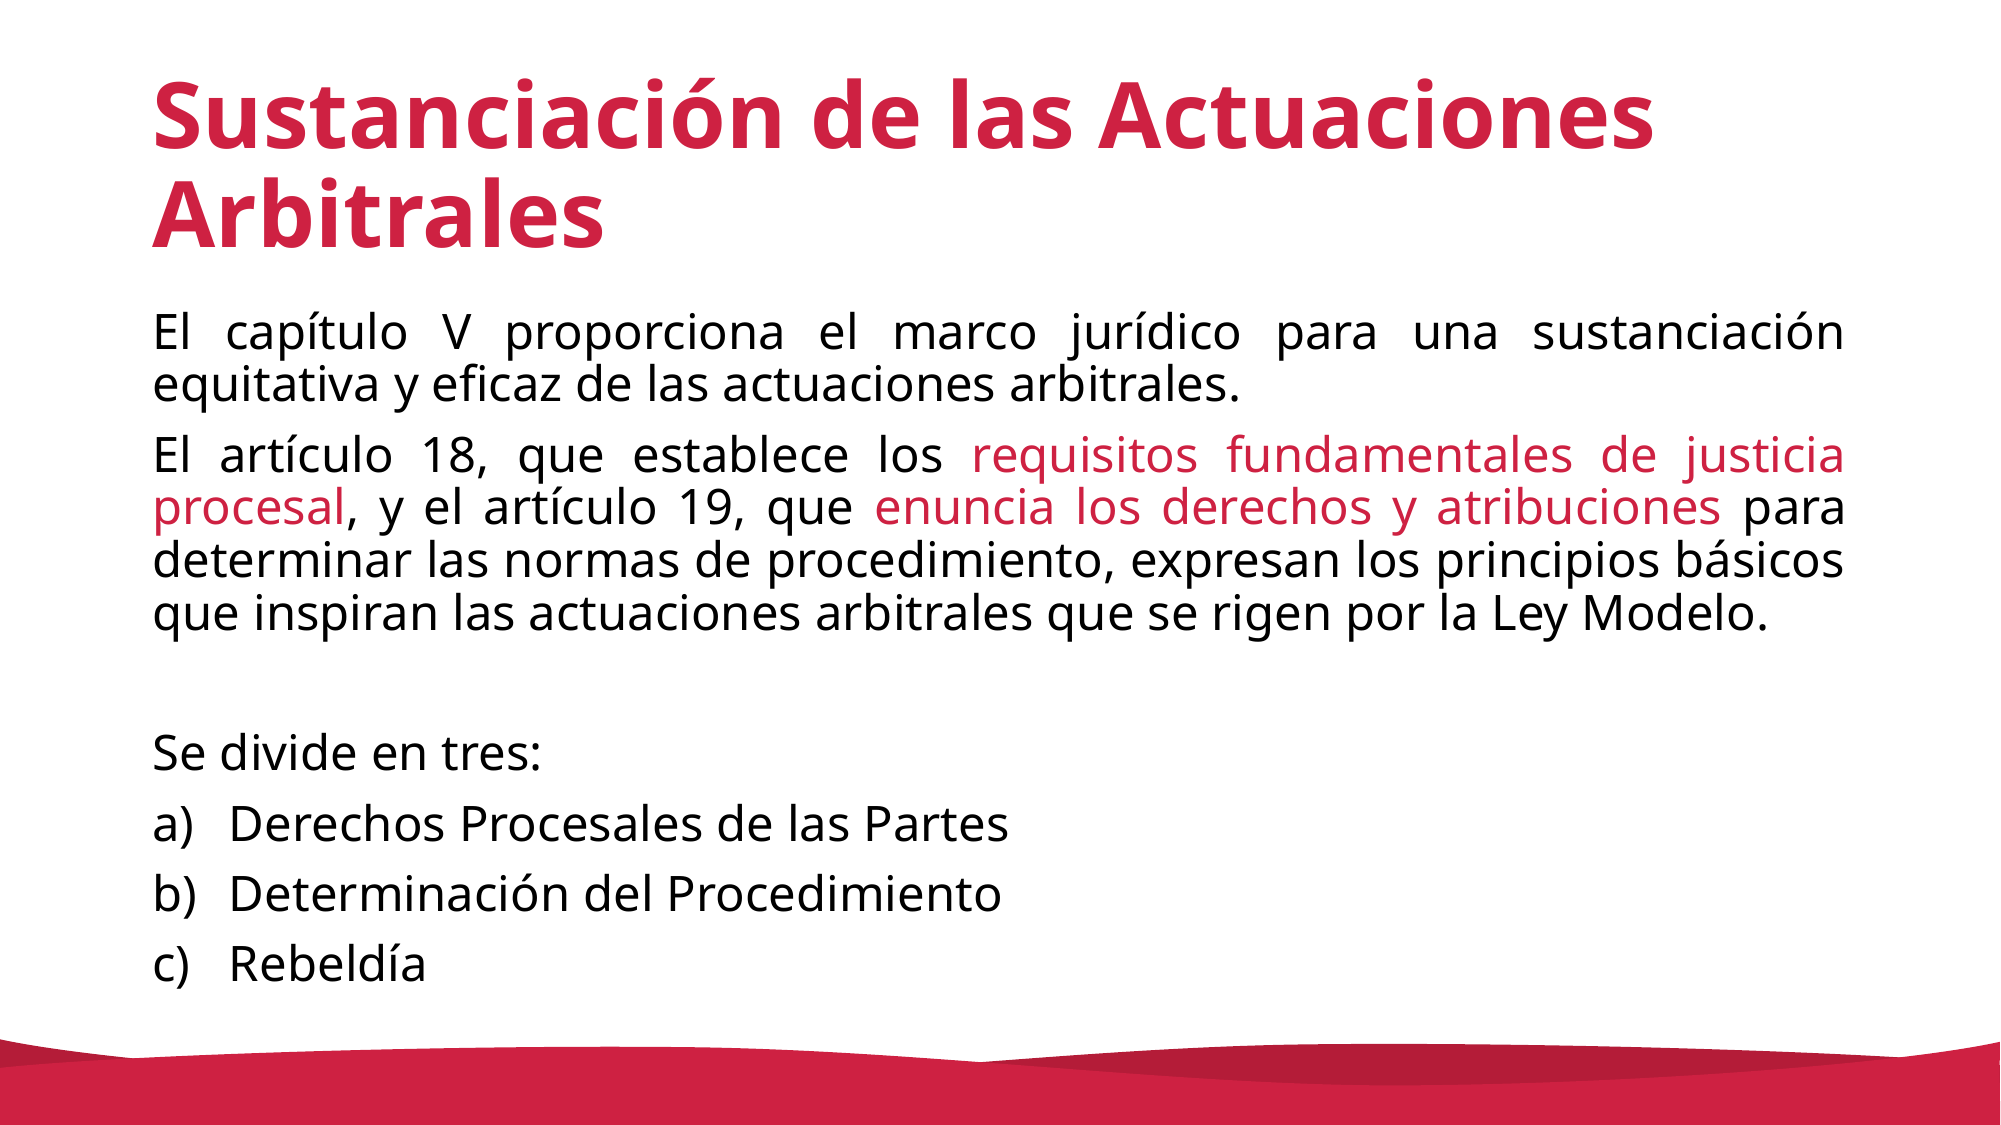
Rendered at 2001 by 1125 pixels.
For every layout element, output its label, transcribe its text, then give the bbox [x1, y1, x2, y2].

list El capítulo V proporciona el marco jurídico para una sustanciación equitativa y eficaz de las actuaciones arbitrales. El artículo 18, que establece los requisitos fundamentales de justicia procesal, y el artículo 19, que enuncia los derechos y atribuciones para determinar las normas de procedimiento, expresan los principios básicos que inspiran las actuaciones arbitrales que se rigen por la Ley Modelo. Se divide en tres: Derechos Procesales de las Partes Determinación del Procedimiento Rebeldía [137, 299, 1863, 1014]
title Sustanciación de las Actuaciones Arbitrales [137, 59, 1863, 278]
